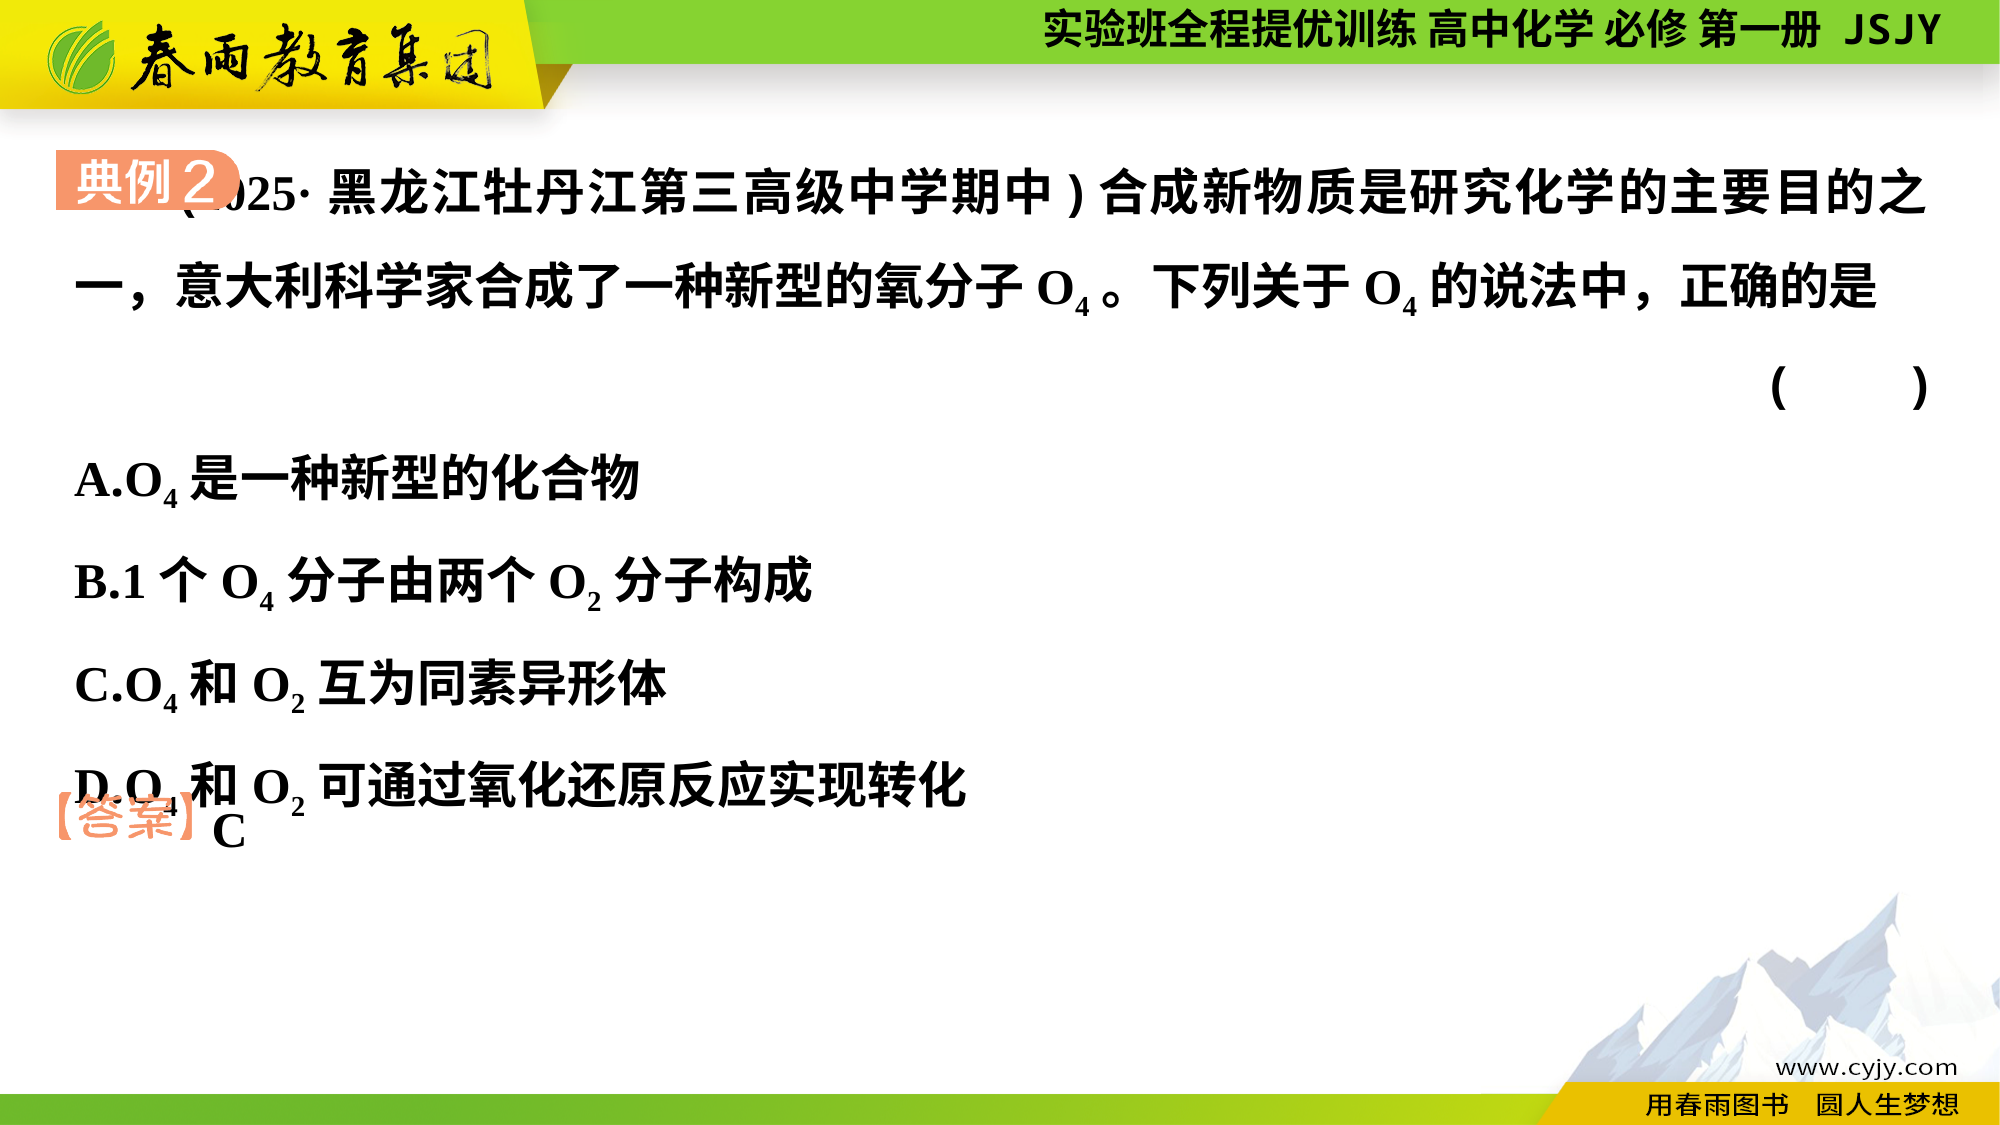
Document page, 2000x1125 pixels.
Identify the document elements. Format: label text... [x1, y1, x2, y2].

list (2025·黑龙江牡丹江第三高级中学期中)合成新物质是研究化学的主要目的之一，意大利科学家合成了一种新型的氧分子O4。下列关于O4的说法中，正确的是 ( ) A.O4是一种新型的化合物 B.1个O4分子由两个O2分子构成 C.O4和O2互为同素异形体 D.O4和O2可通过氧化还原反应实现转化 [59, 122, 1944, 760]
text_box C [59, 760, 1944, 866]
picture [0, 0, 2000, 1125]
